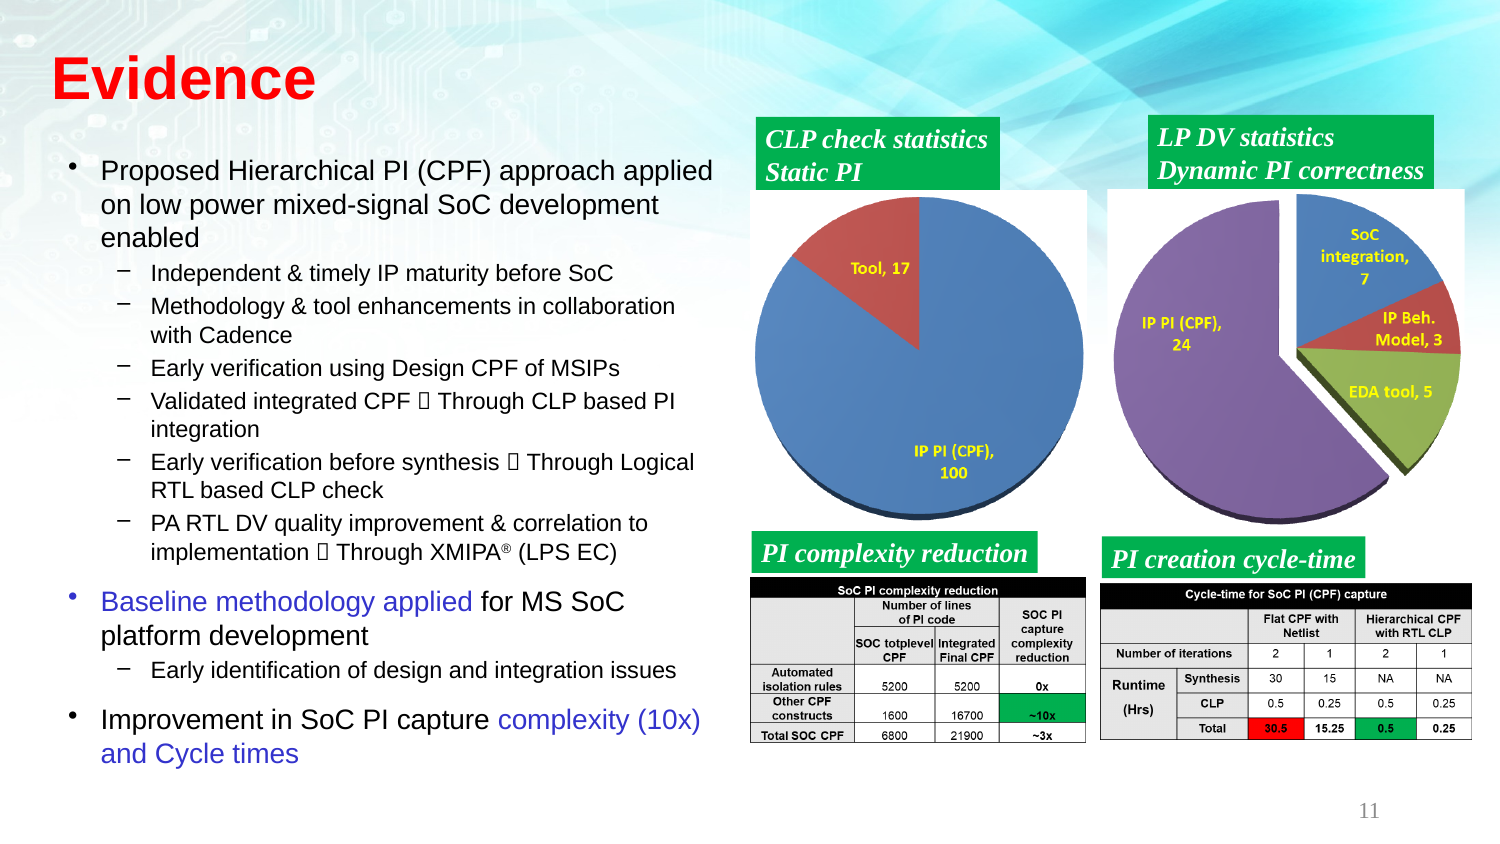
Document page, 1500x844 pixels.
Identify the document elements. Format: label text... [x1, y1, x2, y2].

text_box PI creation cycle-time [1101, 536, 1366, 579]
text_box CLP check statistics Static PI correctness [755, 116, 1000, 189]
title Evidence [38, 31, 1426, 132]
list Proposed Hierarchical PI (CPF) approach applied on low power mixed-signal SoC development enabled Independent & timely IP maturity before SoC Methodology & tool enhancements in collaboration with Cadence Early verification using Design CPF of MSIPs Validated integrated CPF  Through CLP based PI integration Early verification before synthesis  Through Logical RTL based CLP check PA RTL DV quality improvement & correlation to implementation  Through XMIPA® (LPS EC) Baseline methodology applied for MS SoC platform development Early identification of design and integration issues Improvement in SoC PI capture complexity (10x) and Cycle times [54, 145, 737, 782]
text_box PI complexity reduction [751, 532, 1038, 573]
slide_number 11 [1075, 782, 1394, 836]
picture [0, 0, 1500, 749]
text_box LP DV statistics Dynamic PI correctness [1148, 114, 1434, 187]
